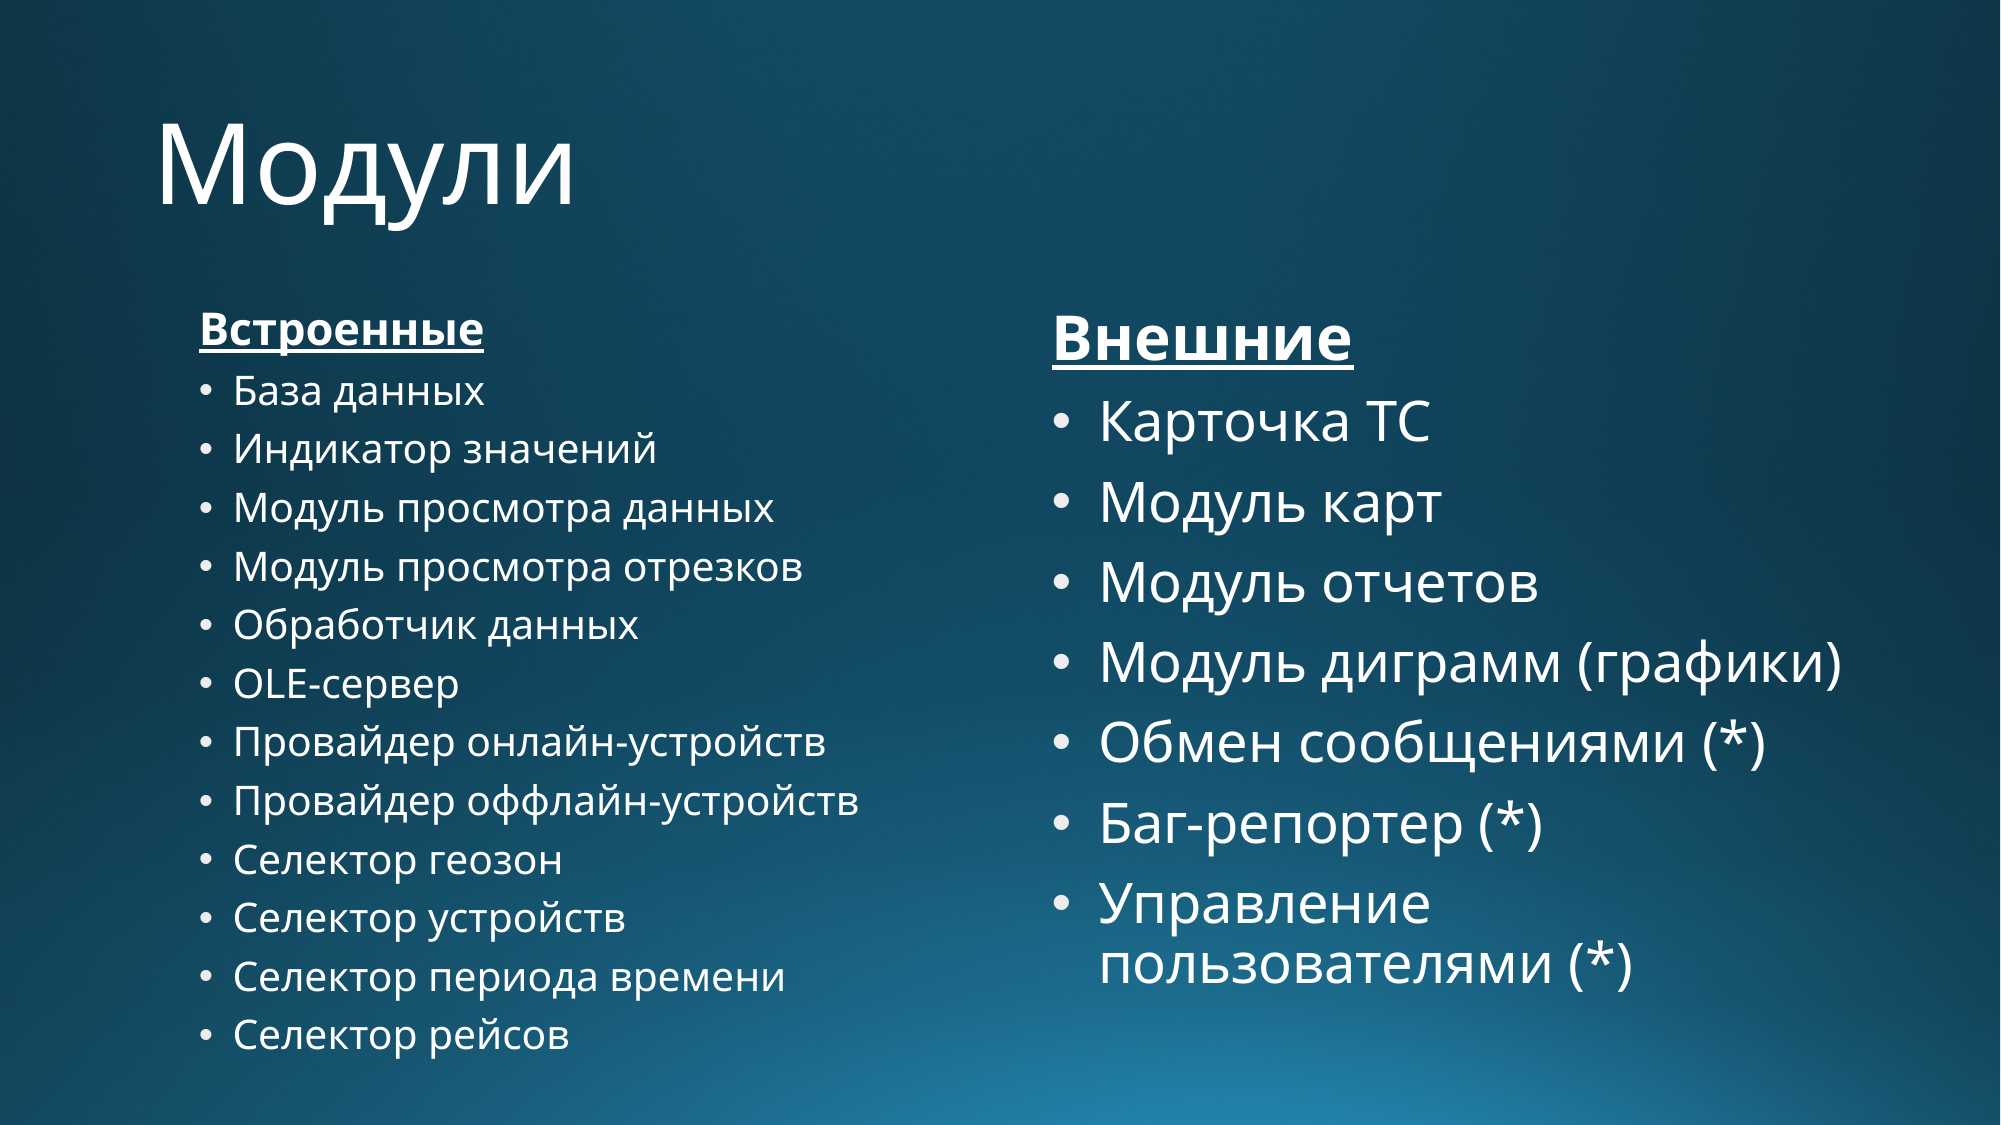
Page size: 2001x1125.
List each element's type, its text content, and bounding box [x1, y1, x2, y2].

list Встроенные База данных Индикатор значений Модуль просмотра данных Модуль просмотра отрезков Обработчик данных OLE-сервер Провайдер онлайн-устройств Провайдер оффлайн-устройств Селектор геозон Селектор устройств Селектор периода времени Селектор рейсов [183, 299, 1009, 1075]
picture [0, 0, 2001, 1125]
title Модули [137, 59, 1863, 278]
list Внешние Карточка ТС Модуль карт Модуль отчетов Модуль диграмм (графики) Обмен сообщениями (*) Баг-репортер (*) Управление пользователями (*) [1036, 299, 1863, 1014]
